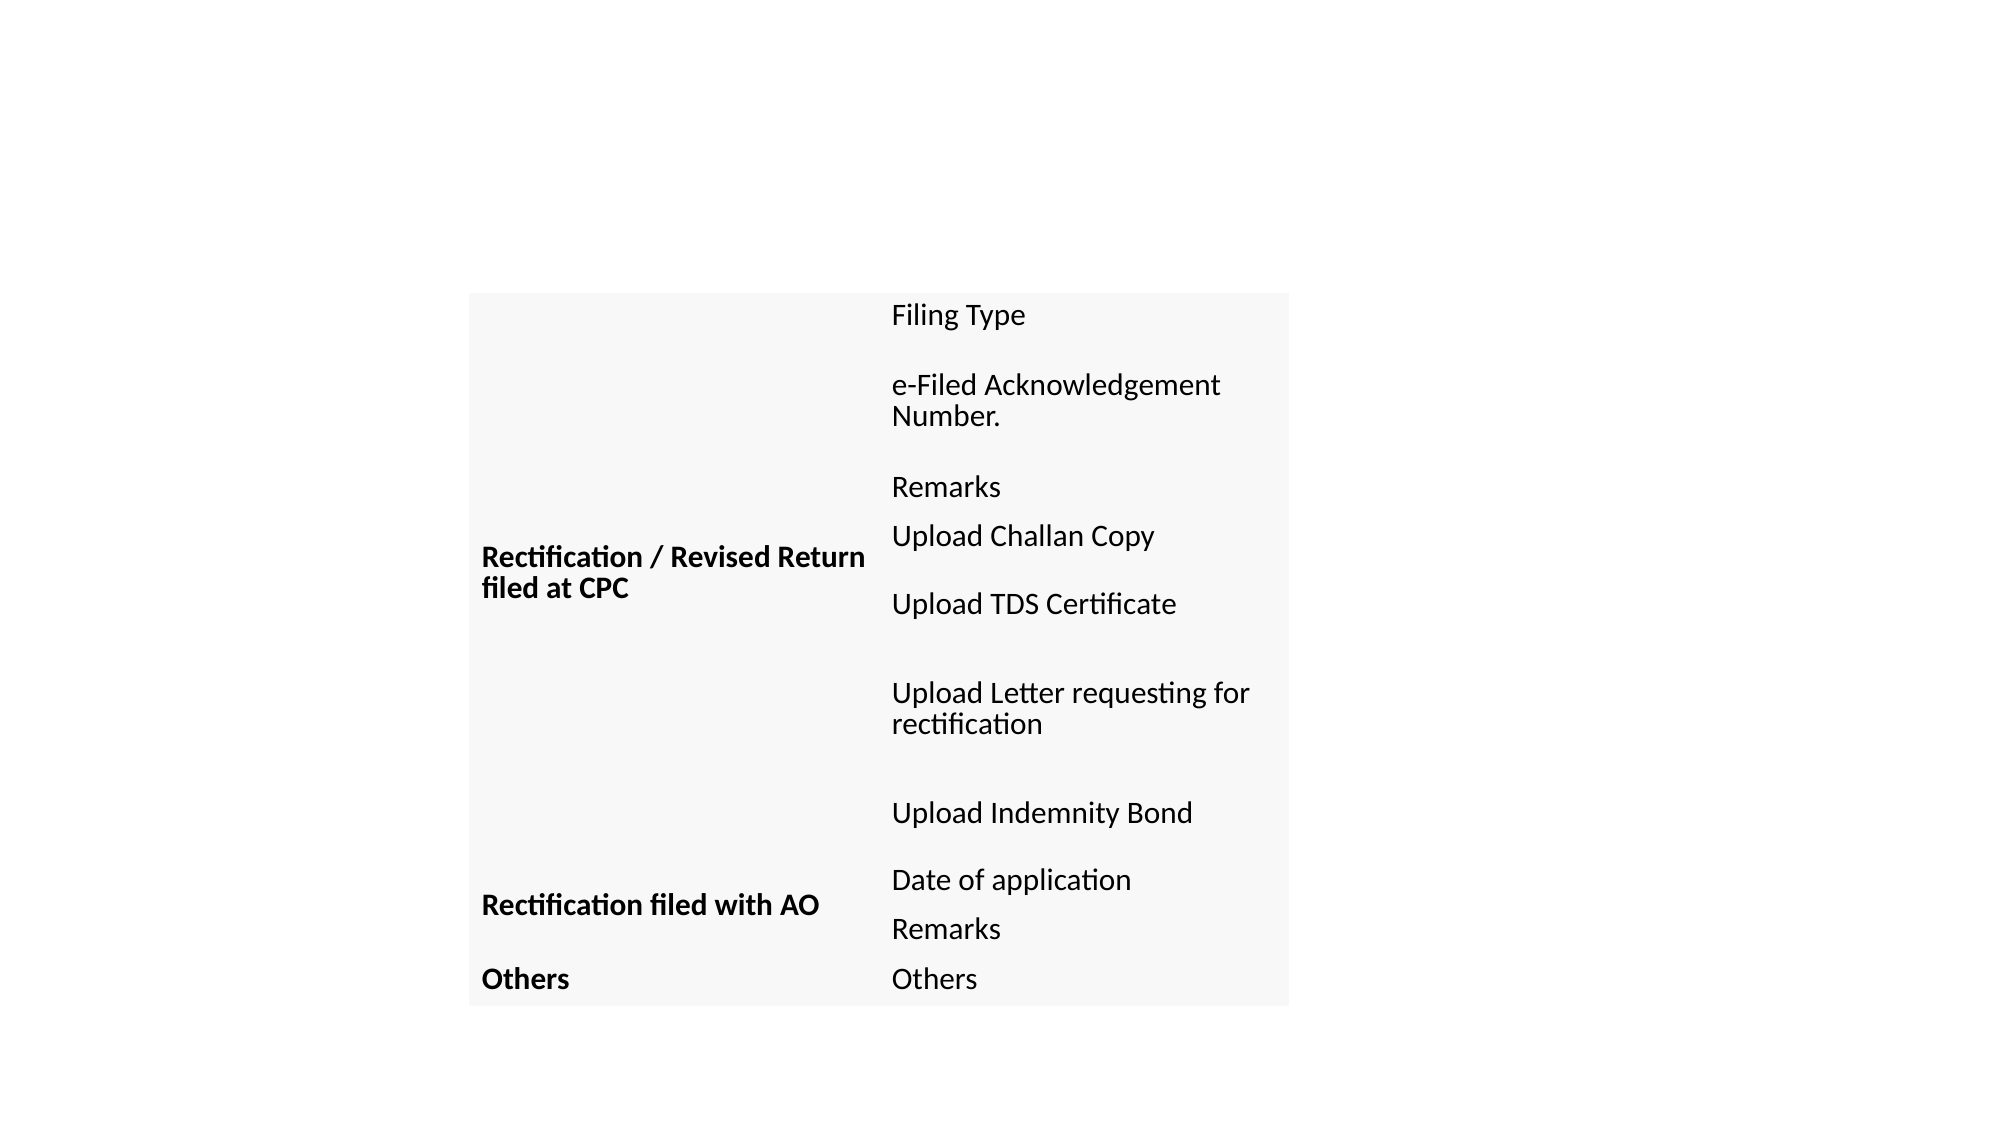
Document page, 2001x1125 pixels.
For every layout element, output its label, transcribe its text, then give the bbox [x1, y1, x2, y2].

table_cell Others [879, 957, 1289, 1006]
table_cell Others [469, 957, 879, 1006]
table_cell Upload Challan Copy [879, 514, 1289, 564]
table_cell Upload Letter requesting for rectification [879, 649, 1289, 772]
table_cell Date of application [879, 858, 1289, 908]
table_cell e-Filed Acknowledgement Number. [879, 342, 1289, 465]
table_header Rectification / Revised Return filed at CPC [469, 293, 879, 858]
table_cell Upload TDS Certificate [879, 564, 1289, 649]
table_cell Upload Indemnity Bond [879, 772, 1289, 858]
table_header Filing Type [879, 293, 1289, 342]
table_cell Rectification filed with AO [469, 858, 879, 957]
table_cell Remarks [879, 465, 1289, 514]
table_cell Remarks [879, 908, 1289, 957]
